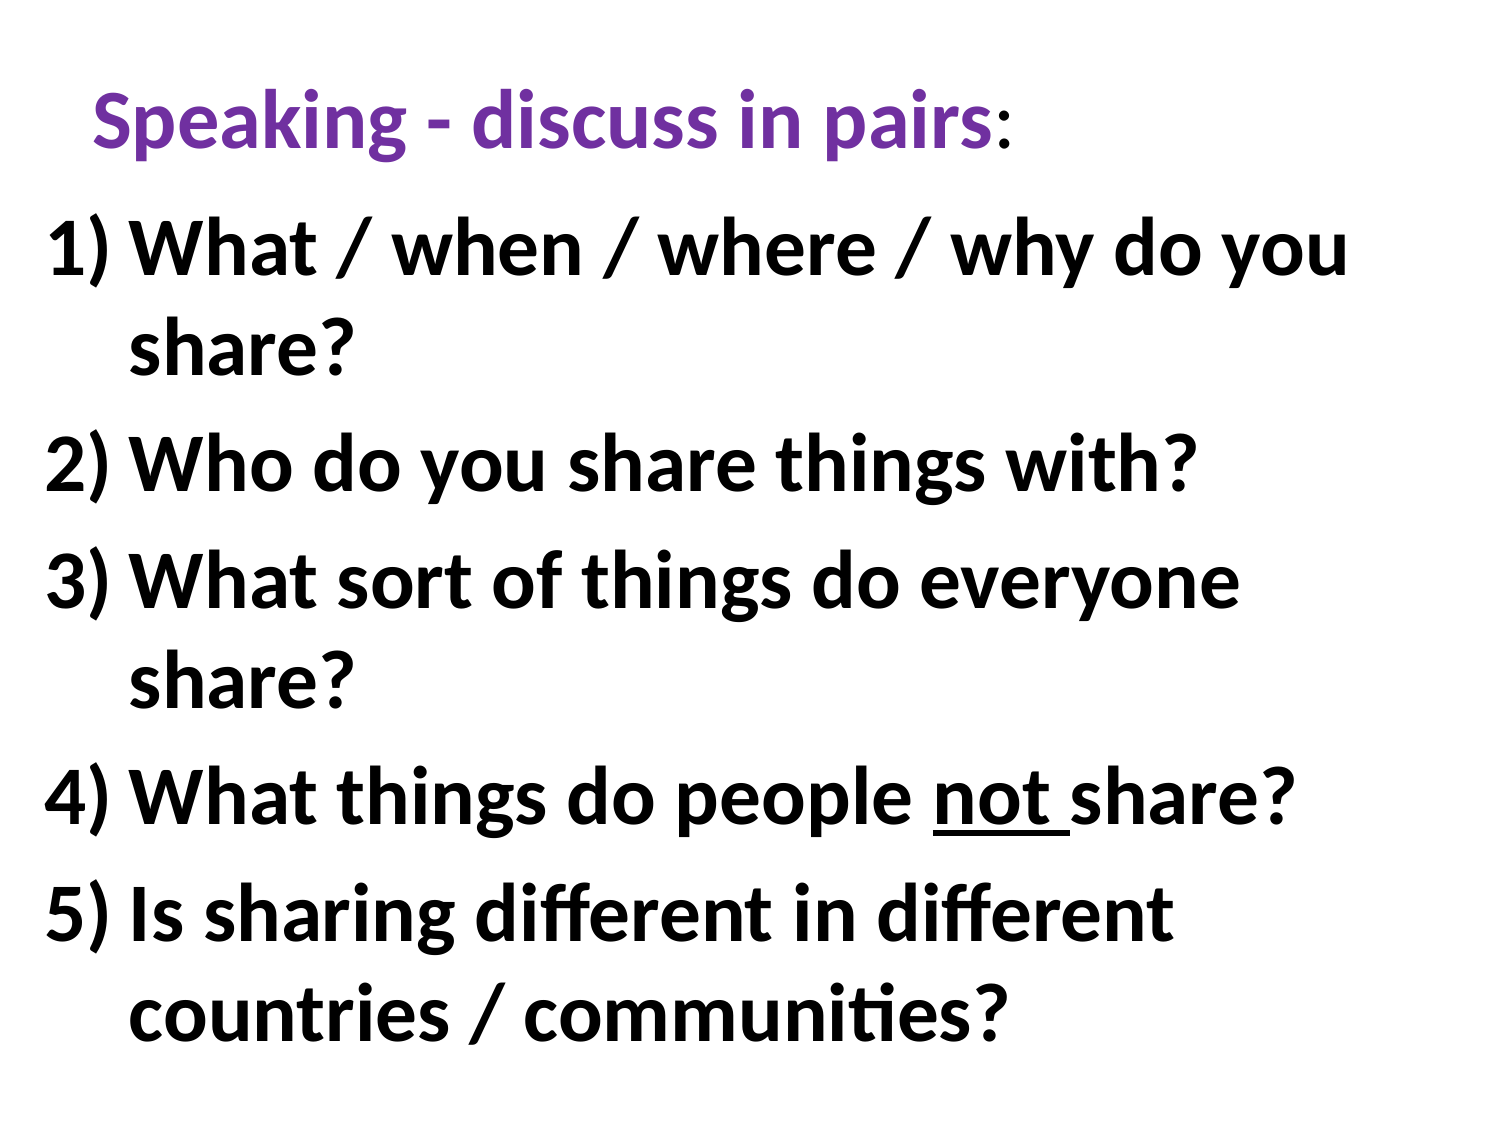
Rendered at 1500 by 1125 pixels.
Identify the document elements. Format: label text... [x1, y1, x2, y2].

list What / when / where / why do you share? Who do you share things with? What sort of things do everyone share? What things do people not share? Is sharing different in different countries / communities? [29, 184, 1471, 1083]
title Speaking - discuss in pairs: [75, 45, 1034, 184]
